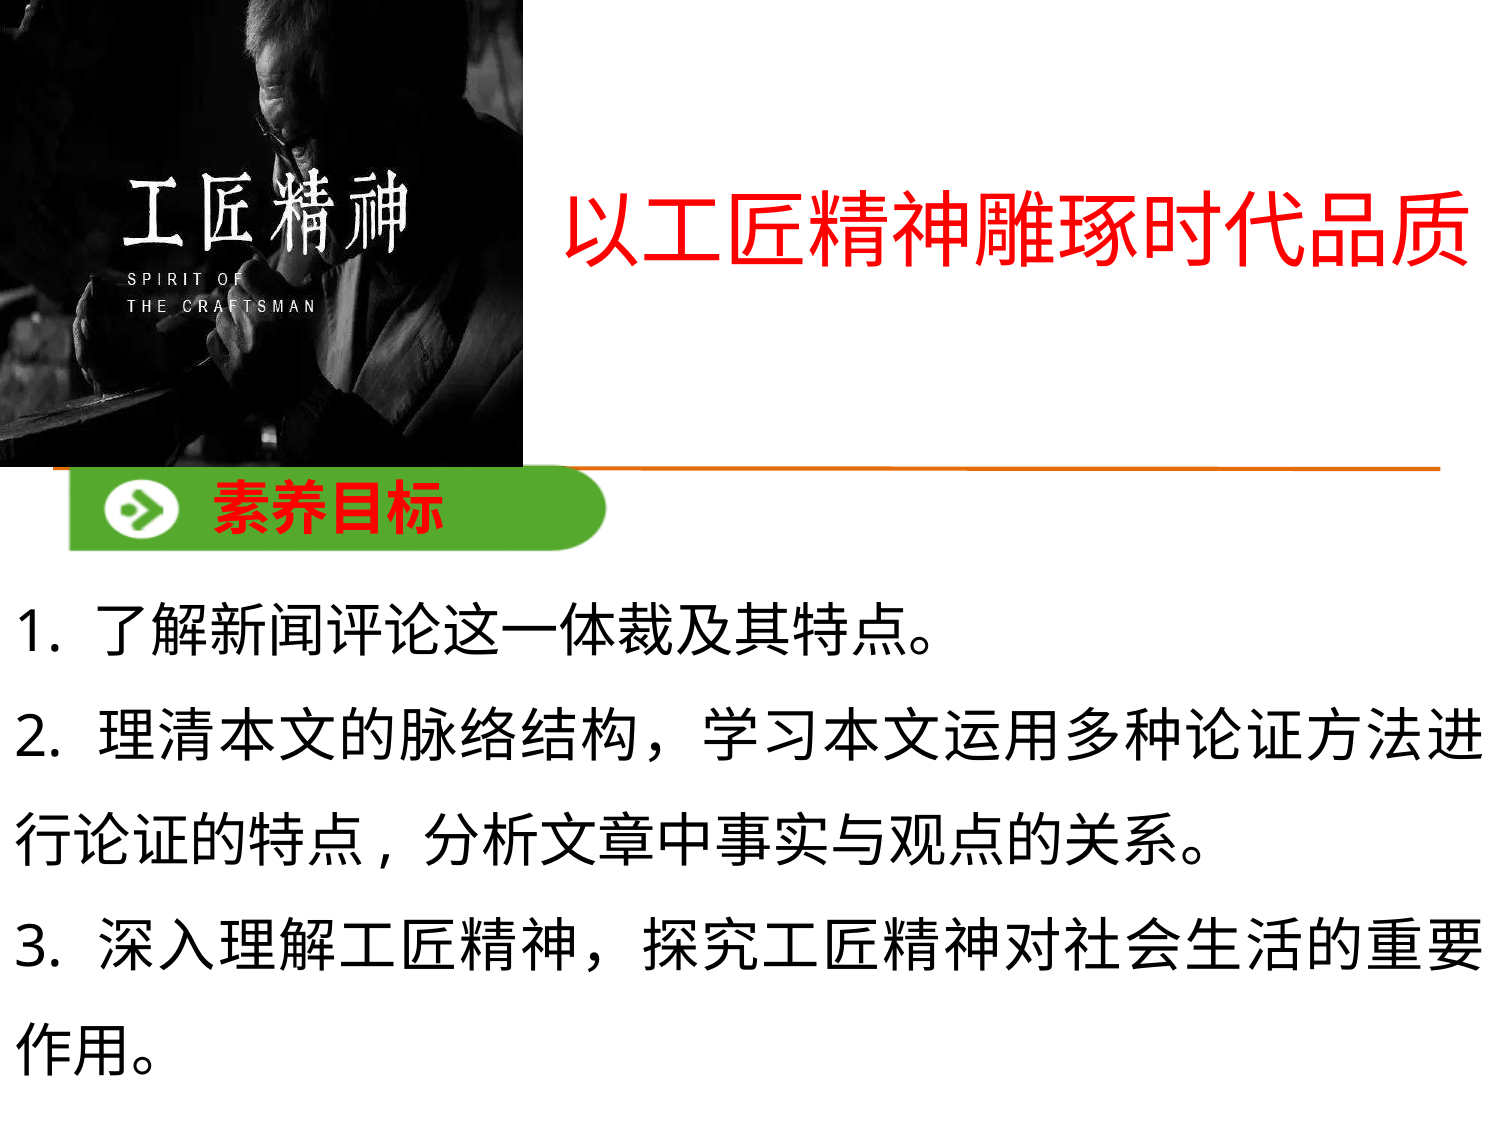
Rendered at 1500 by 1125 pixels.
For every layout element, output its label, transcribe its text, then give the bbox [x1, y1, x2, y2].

picture [0, 0, 524, 468]
text_box 以工匠精神雕琢时代品质 [531, 36, 1500, 431]
text_box 1. 了解新闻评论这一体裁及其特点。 2. 理清本文的脉络结构，学习本文运用多种论证方法进行论证的特点, 分析文章中事实与观点的关系。 3. 深入理解工匠精神，探究工匠精神对社会生活的重要作用。 [0, 550, 1500, 1091]
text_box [52, 455, 628, 621]
